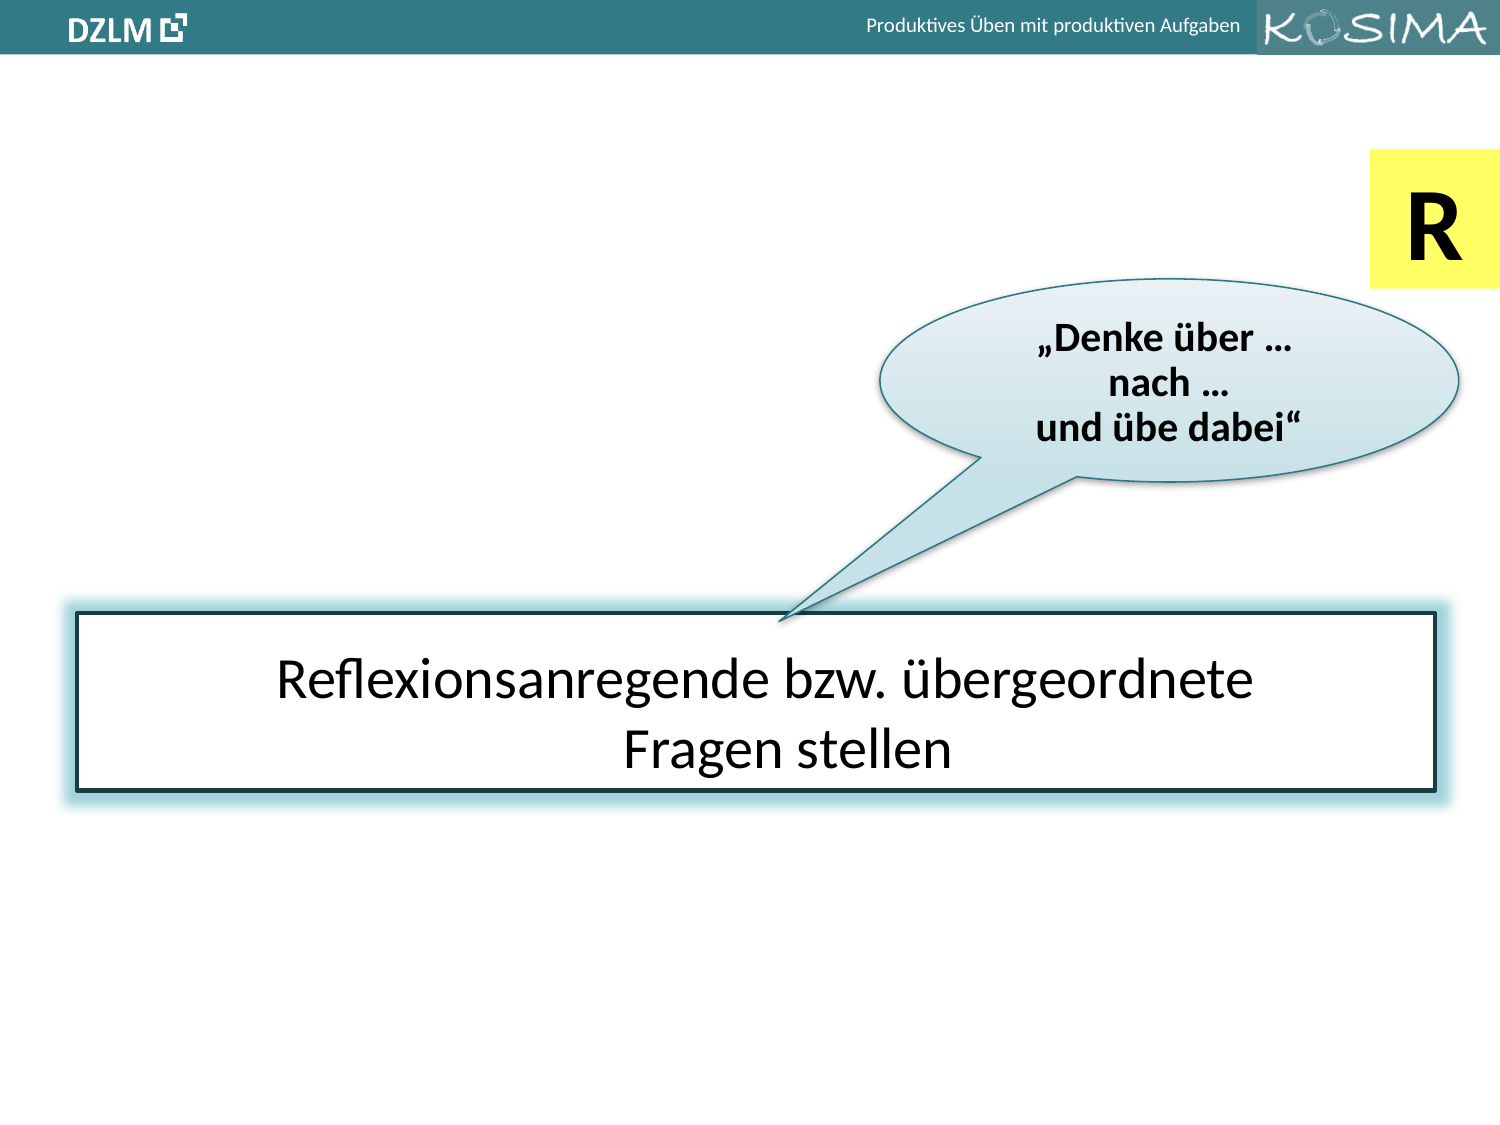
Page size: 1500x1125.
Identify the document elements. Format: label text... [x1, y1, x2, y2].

text_box „Denke über … nach … und übe dabei“ [778, 278, 1460, 623]
text_box Reflexionsanregende bzw. übergeordnete Fragen stellen [112, 633, 1465, 788]
text_box [75, 611, 1437, 793]
text_box R [1370, 148, 1500, 289]
